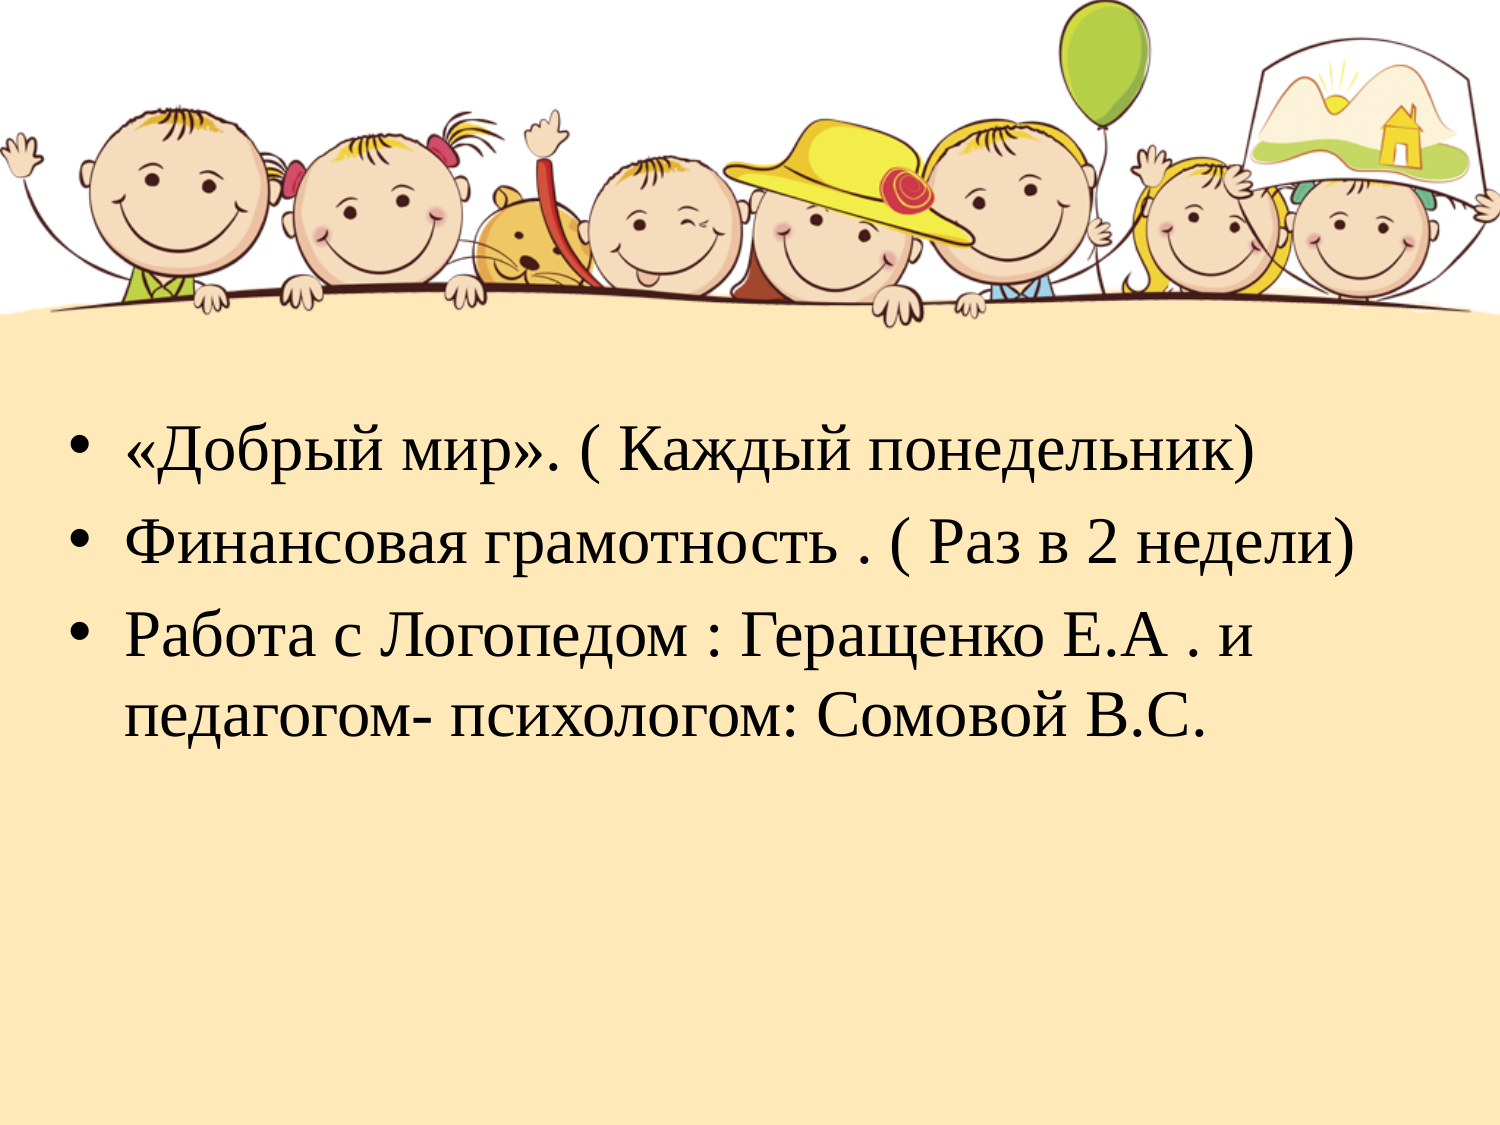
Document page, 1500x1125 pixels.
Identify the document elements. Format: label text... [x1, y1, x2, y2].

list «Добрый мир». ( Каждый понедельник) Финансовая грамотность . ( Раз в 2 недели) Работа с Логопедом : Геращенко Е.А . и педагогом- психологом: Сомовой В.С. [52, 302, 1404, 1046]
picture [0, 0, 1500, 1125]
